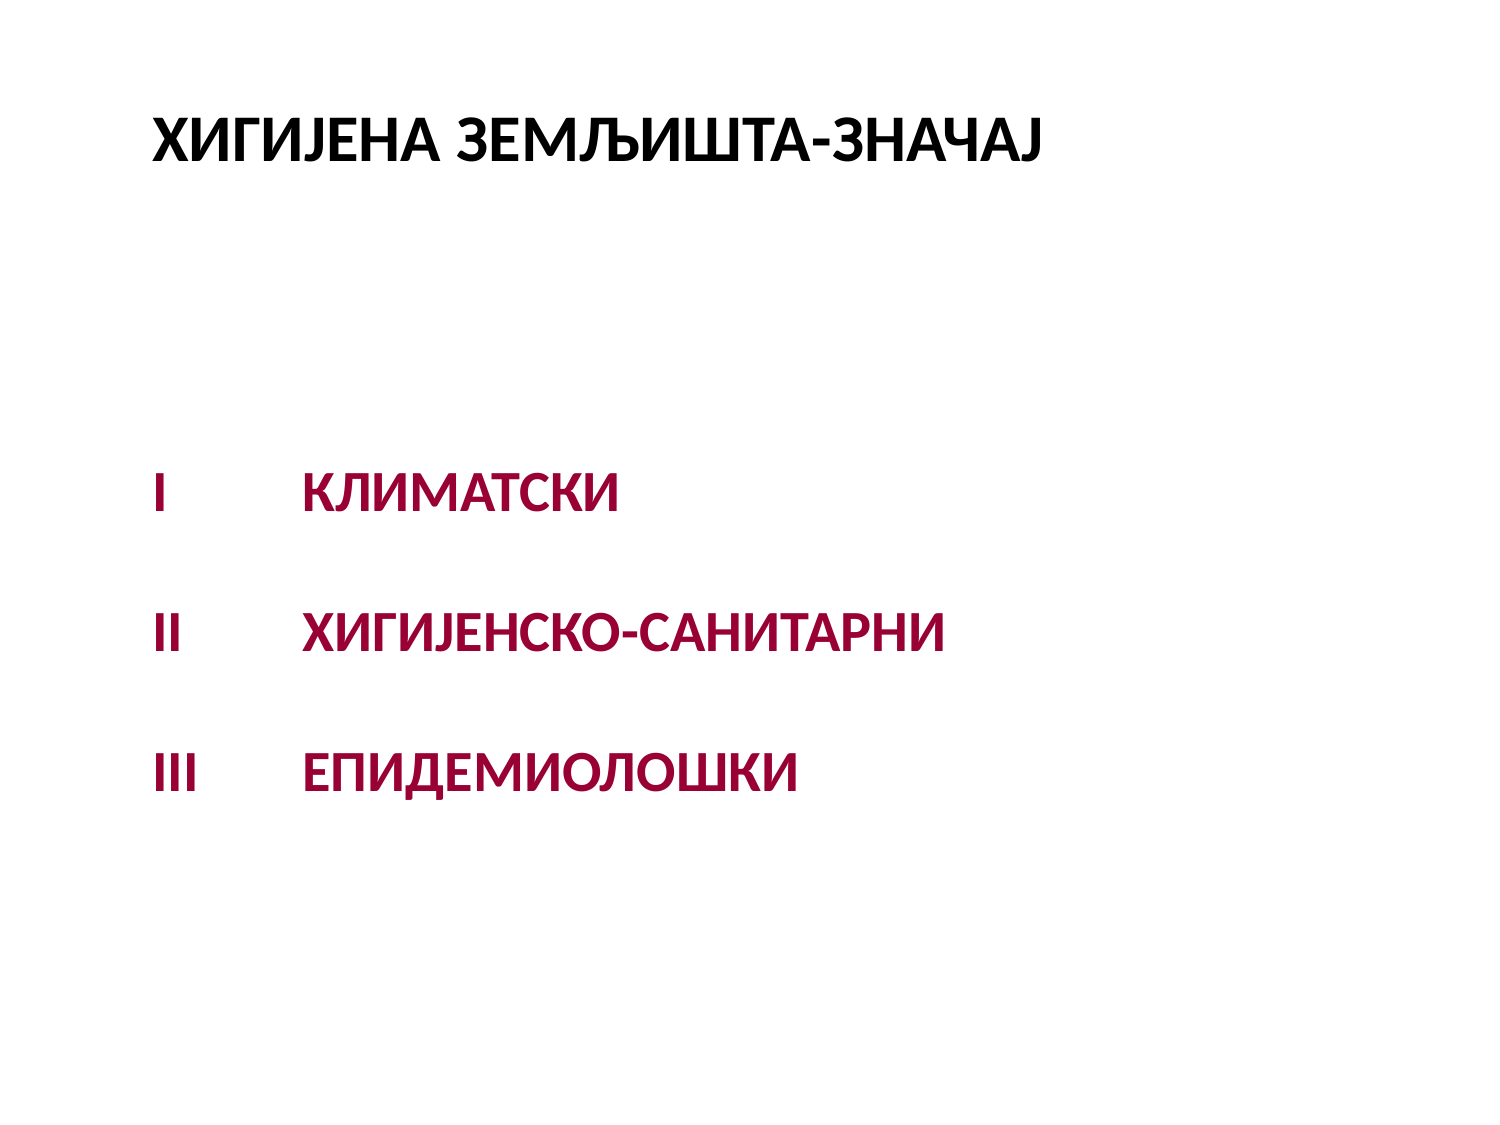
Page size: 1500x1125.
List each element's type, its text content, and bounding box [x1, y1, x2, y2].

text_box ХИГИЈЕНА ЗЕМЉИШТА-ЗНАЧАЈ [137, 87, 1413, 183]
text_box I КЛИМАТСКИ II ХИГИЈЕНСКО-САНИТАРНИ III ЕПИДЕМИОЛОШКИ [137, 445, 1438, 896]
